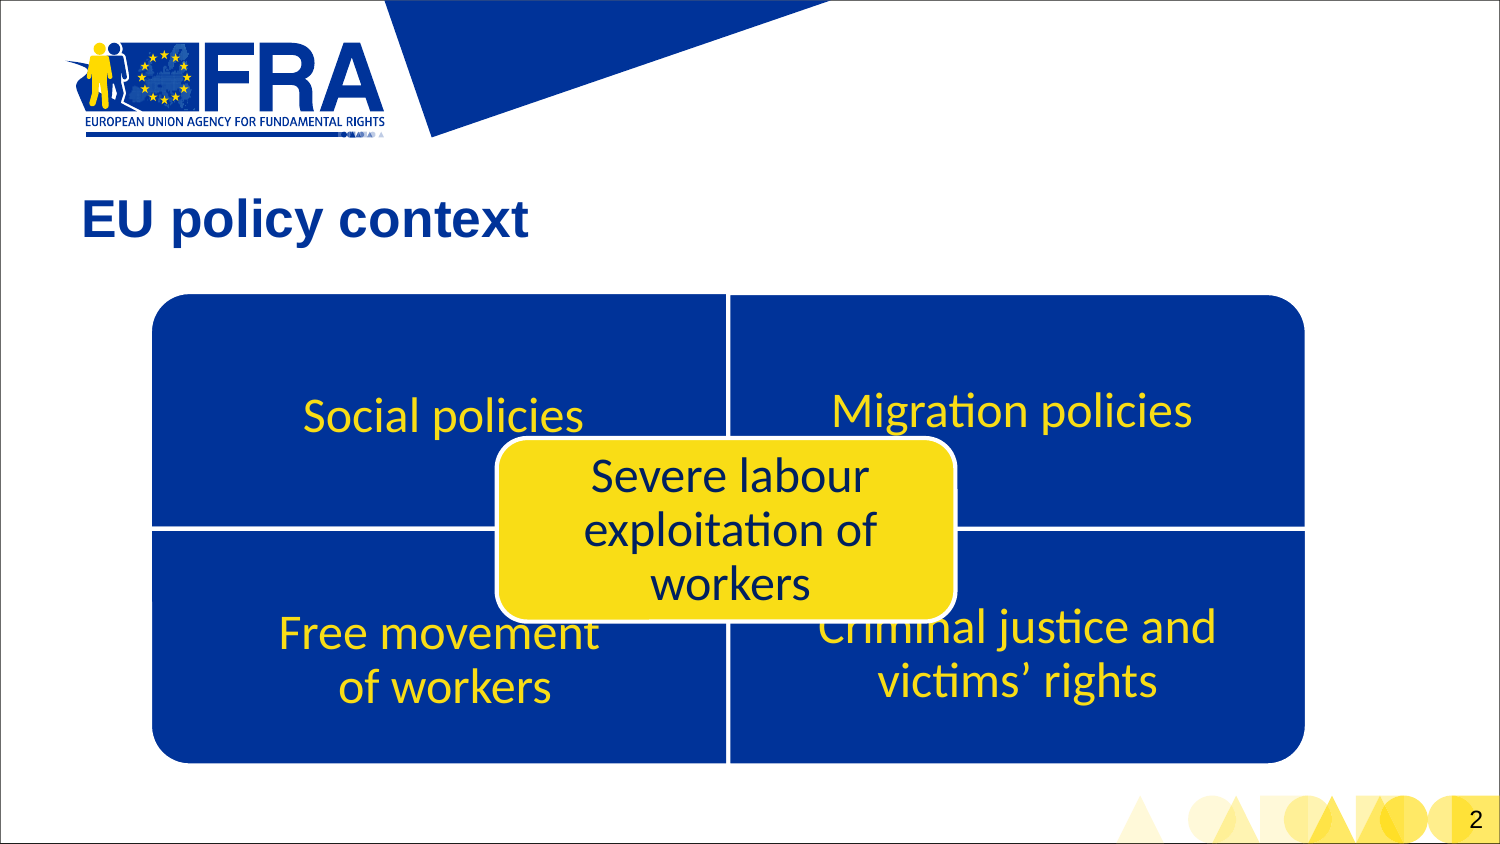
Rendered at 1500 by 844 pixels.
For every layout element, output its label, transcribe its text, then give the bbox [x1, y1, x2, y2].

title EU policy context [66, 176, 1437, 257]
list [147, 291, 1305, 766]
